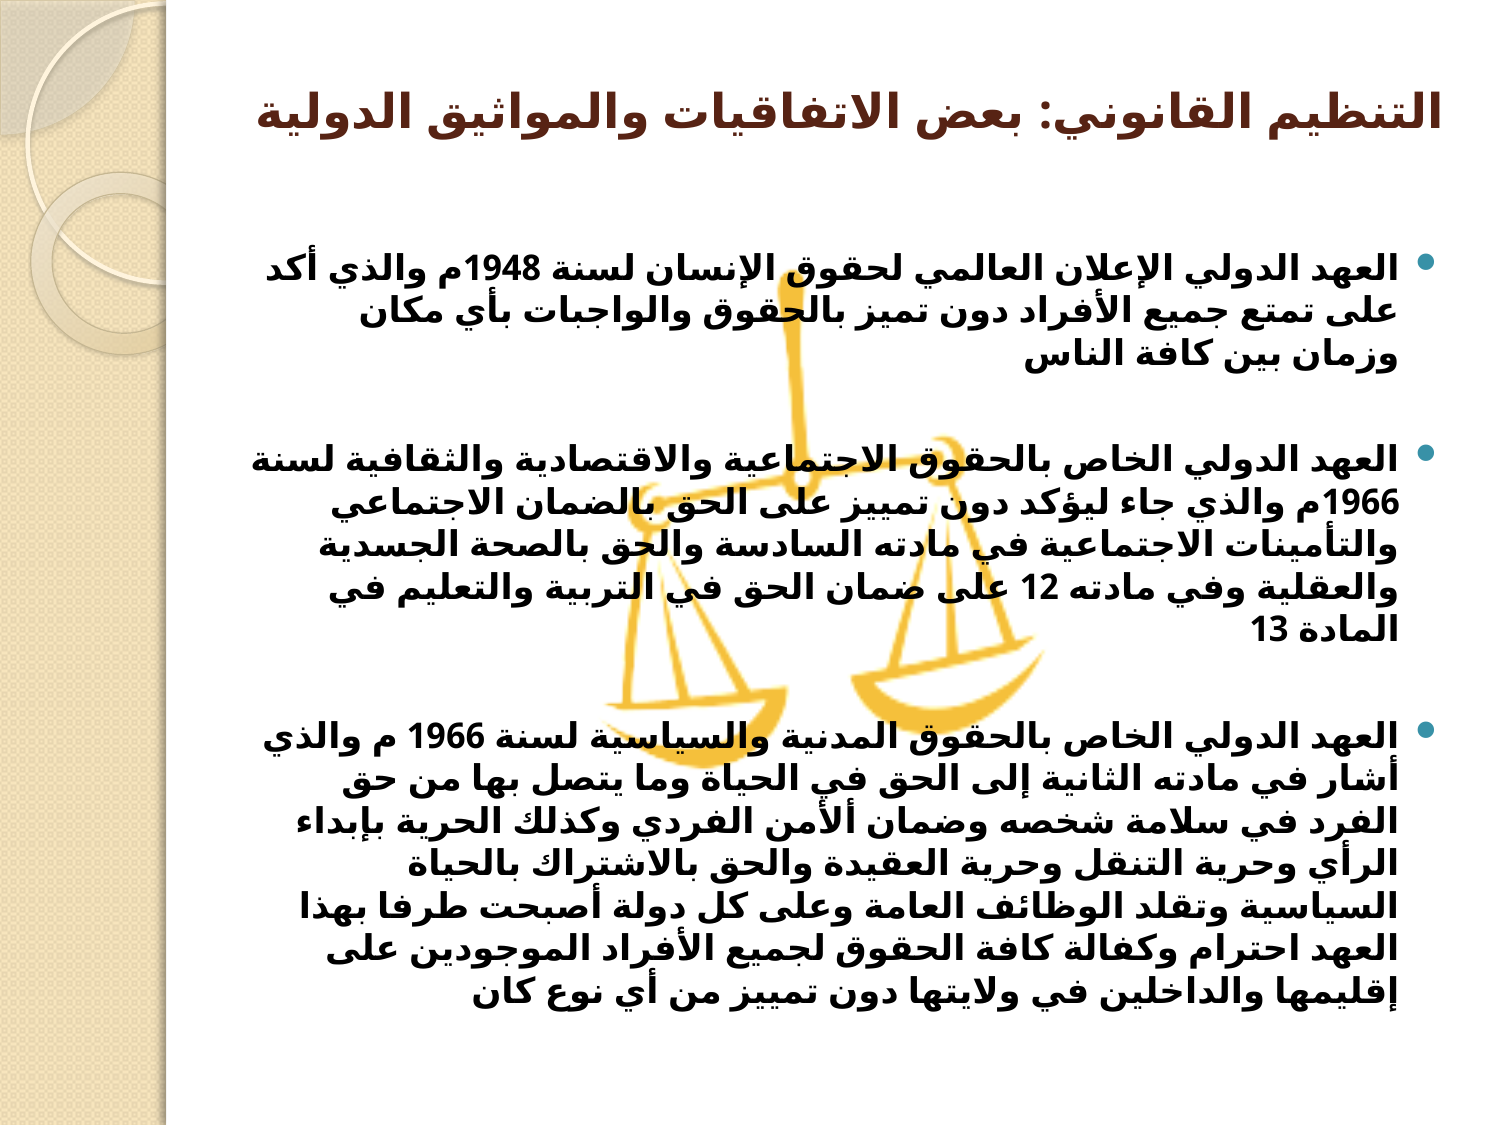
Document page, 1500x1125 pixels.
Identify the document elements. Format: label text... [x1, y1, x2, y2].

list العهد الدولي الإعلان العالمي لحقوق الإنسان لسنة 1948م والذي أكد على تمتع جميع الأفراد دون تميز بالحقوق والواجبات بأي مكان وزمان بين كافة الناس العهد الدولي الخاص بالحقوق الاجتماعية والاقتصادية والثقافية لسنة 1966م والذي جاء ليؤكد دون تمييز على الحق بالضمان الاجتماعي والتأمينات الاجتماعية في مادته السادسة والحق بالصحة الجسدية والعقلية وفي مادته 12 على ضمان الحق في التربية والتعليم في المادة 13 العهد الدولي الخاص بالحقوق المدنية والسياسية لسنة 1966 م والذي أشار في مادته الثانية إلى الحق في الحياة وما يتصل بها من حق الفرد في سلامة شخصه وضمان ألأمن الفردي وكذلك الحرية بإبداء الرأي وحرية التنقل وحرية العقيدة والحق بالاشتراك بالحياة السياسية وتقلد الوظائف العامة وعلى كل دولة أصبحت طرفا بهذا العهد احترام وكفالة كافة الحقوق لجميع الأفراد الموجودين على إقليمها والداخلين في ولايتها دون تمييز من أي نوع كان [235, 237, 1466, 1025]
title التنظيم القانوني: بعض الاتفاقيات والمواثيق الدولية [235, 45, 1466, 173]
picture [525, 266, 1099, 782]
